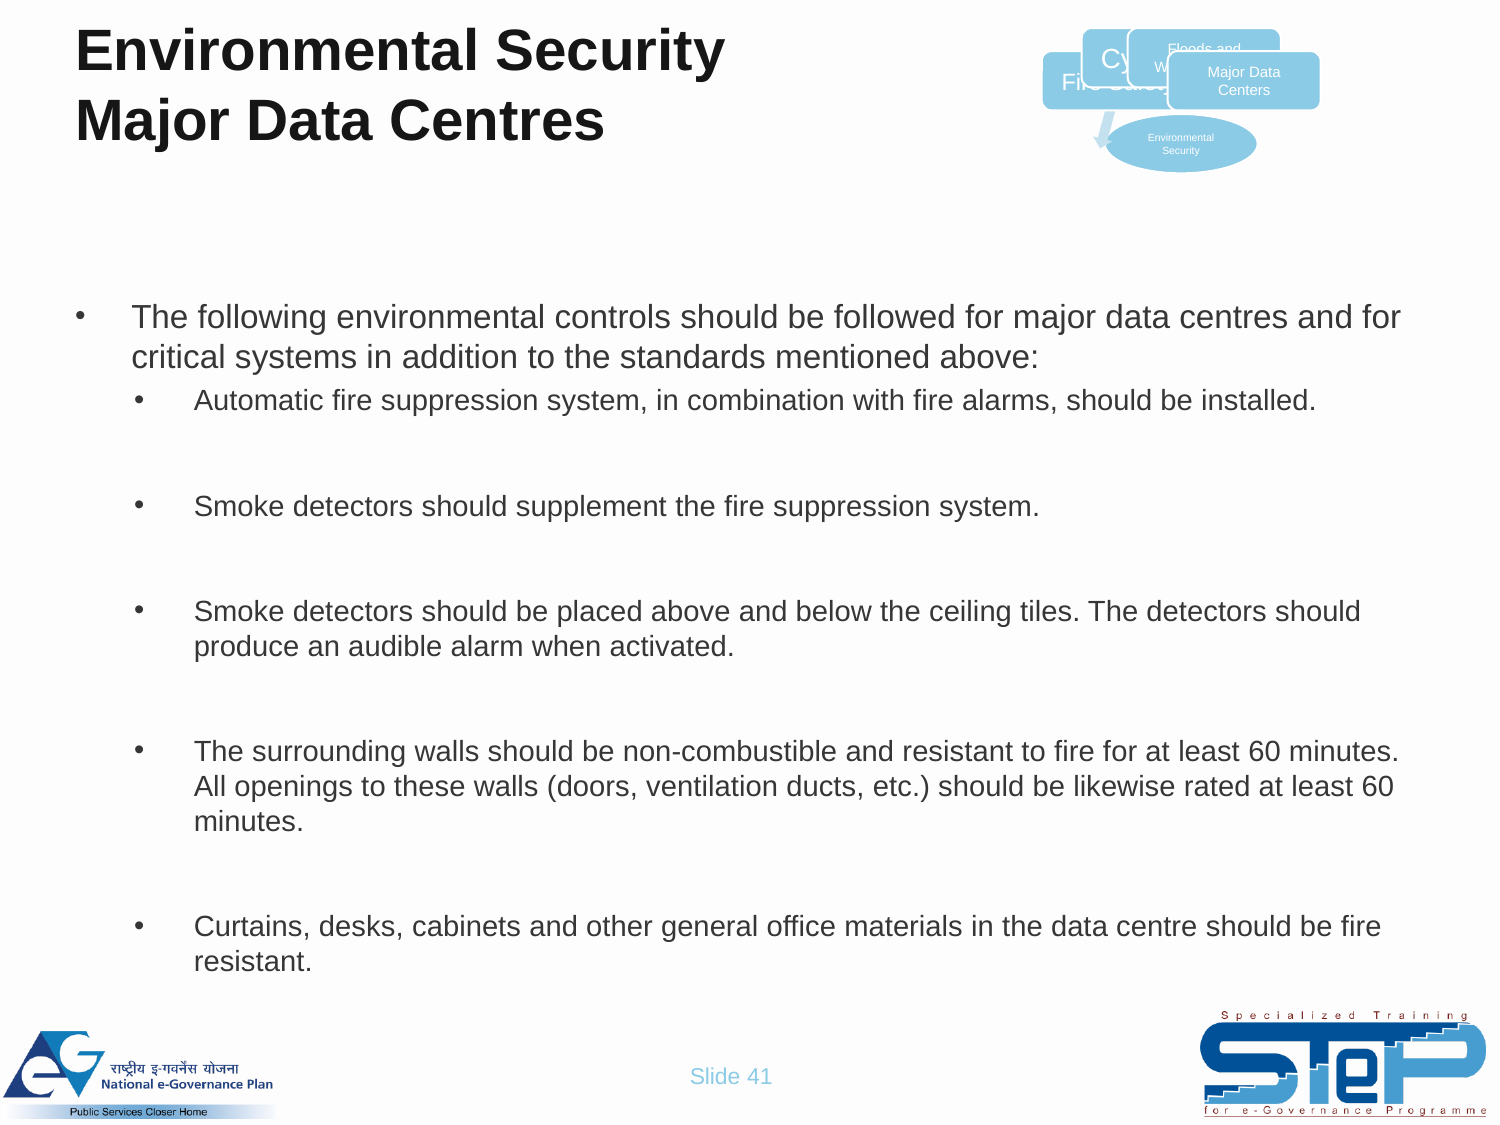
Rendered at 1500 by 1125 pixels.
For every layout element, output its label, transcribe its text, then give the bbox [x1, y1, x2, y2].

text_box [874, 24, 1488, 263]
picture [1200, 1011, 1486, 1117]
title Environmental Security Major Data Centres [74, 12, 1426, 201]
picture [2, 1031, 275, 1119]
list The following environmental controls should be followed for major data centres and for critical systems in addition to the standards mentioned above: Automatic fire suppression system, in combination with fire alarms, should be installed. Smoke detectors should supplement the fire suppression system. Smoke detectors should be placed above and below the ceiling tiles. The detectors should produce an audible alarm when activated. The surrounding walls should be non-combustible and resistant to fire for at least 60 minutes. All openings to these walls (doors, ventilation ducts, etc.) should be likewise rated at least 60 minutes. Curtains, desks, cabinets and other general office materials in the data centre should be fire resistant. [74, 294, 1426, 1038]
